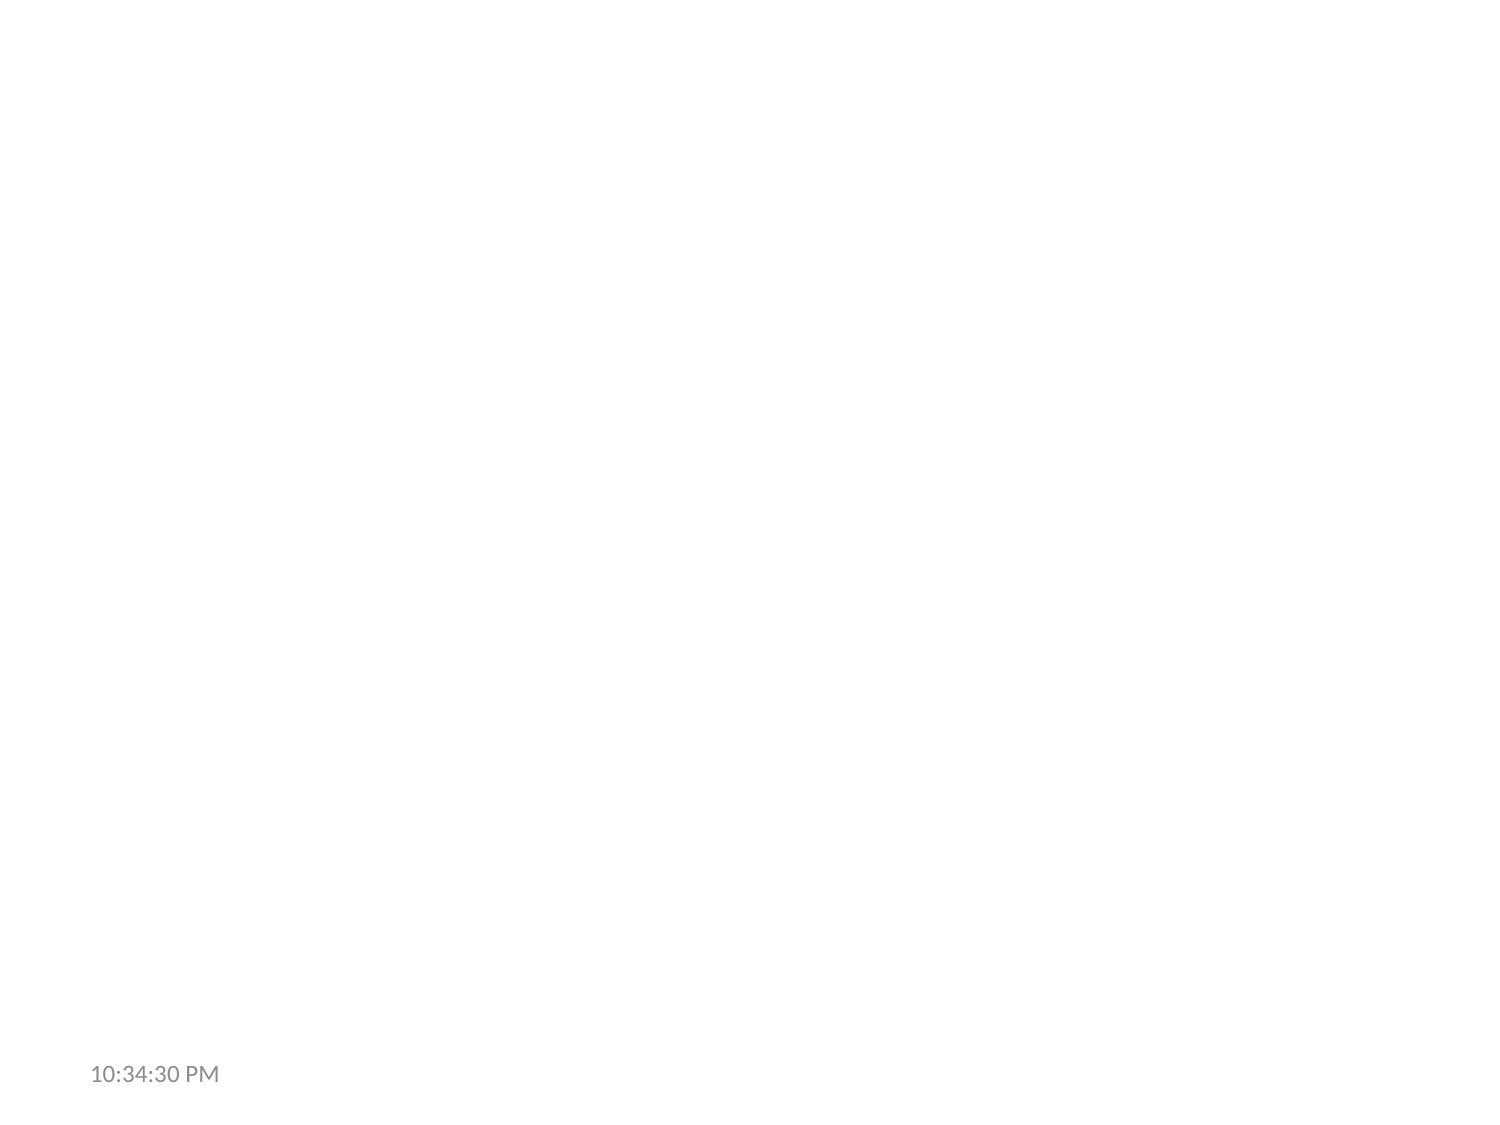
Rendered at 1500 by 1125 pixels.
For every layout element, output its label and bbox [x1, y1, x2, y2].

slide_number [75, 1042, 425, 1103]
